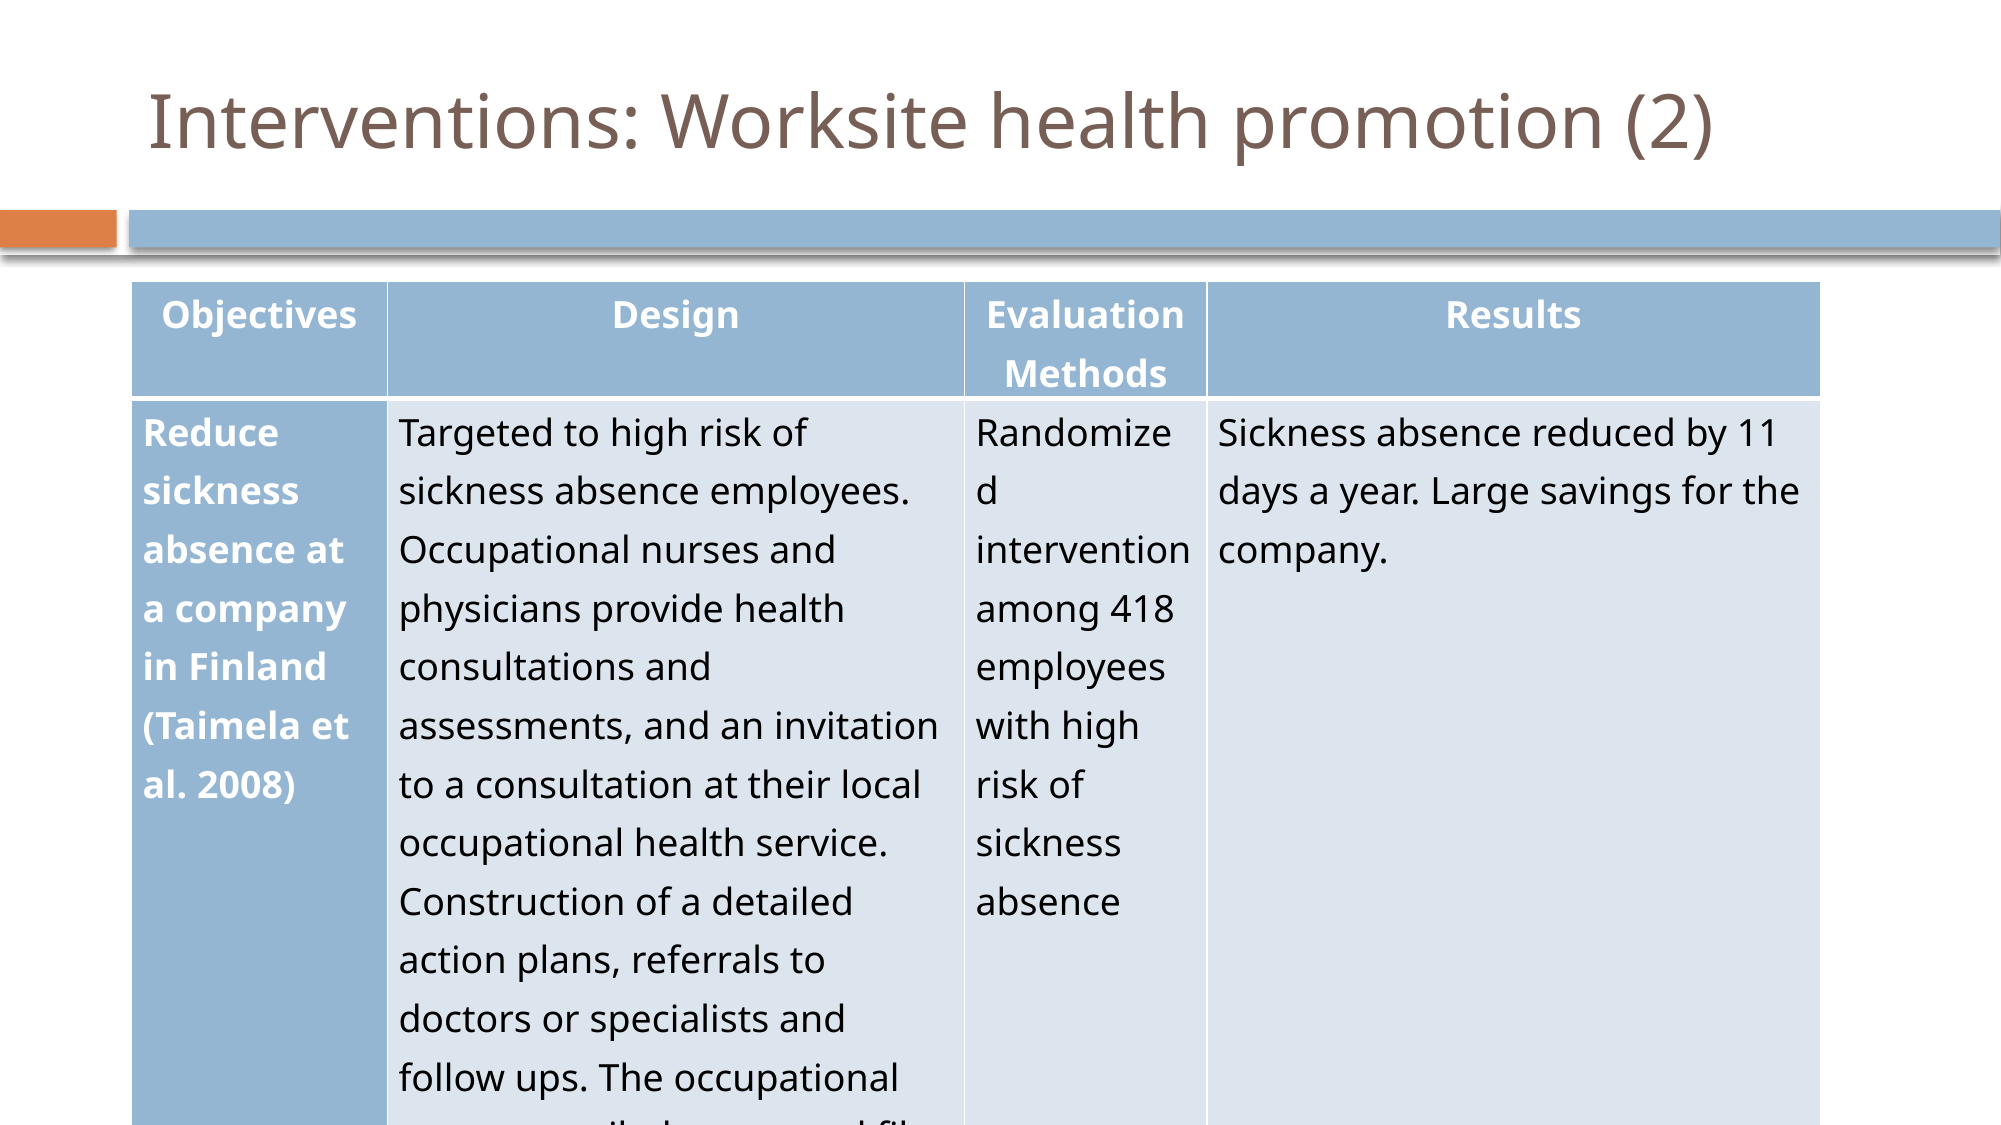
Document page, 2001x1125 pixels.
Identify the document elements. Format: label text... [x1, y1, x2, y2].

table_cell Randomized intervention among 418 employees with high risk of sickness absence [965, 401, 1206, 1125]
table_header Results [1208, 282, 1820, 396]
title Interventions: Worksite health promotion (2) [133, 37, 1918, 200]
table_cell Reduce sickness absence at a company in Finland (Taimela et al. 2008) [132, 401, 387, 1125]
table_cell Targeted to high risk of sickness absence employees. Occupational nurses and physicians provide health consultations and assessments, and an invitation to a consultation at their local occupational health service. Construction of a detailed action plans, referrals to doctors or specialists and follow ups. The occupational nurse compiled a personal file for each employee in the intervention group. [388, 401, 964, 1125]
table_header Evaluation Methods [965, 282, 1206, 396]
table_header Objectives [132, 282, 387, 396]
table_header Design [388, 282, 964, 396]
table_cell Sickness absence reduced by 11 days a year. Large savings for the company. [1208, 401, 1820, 1125]
